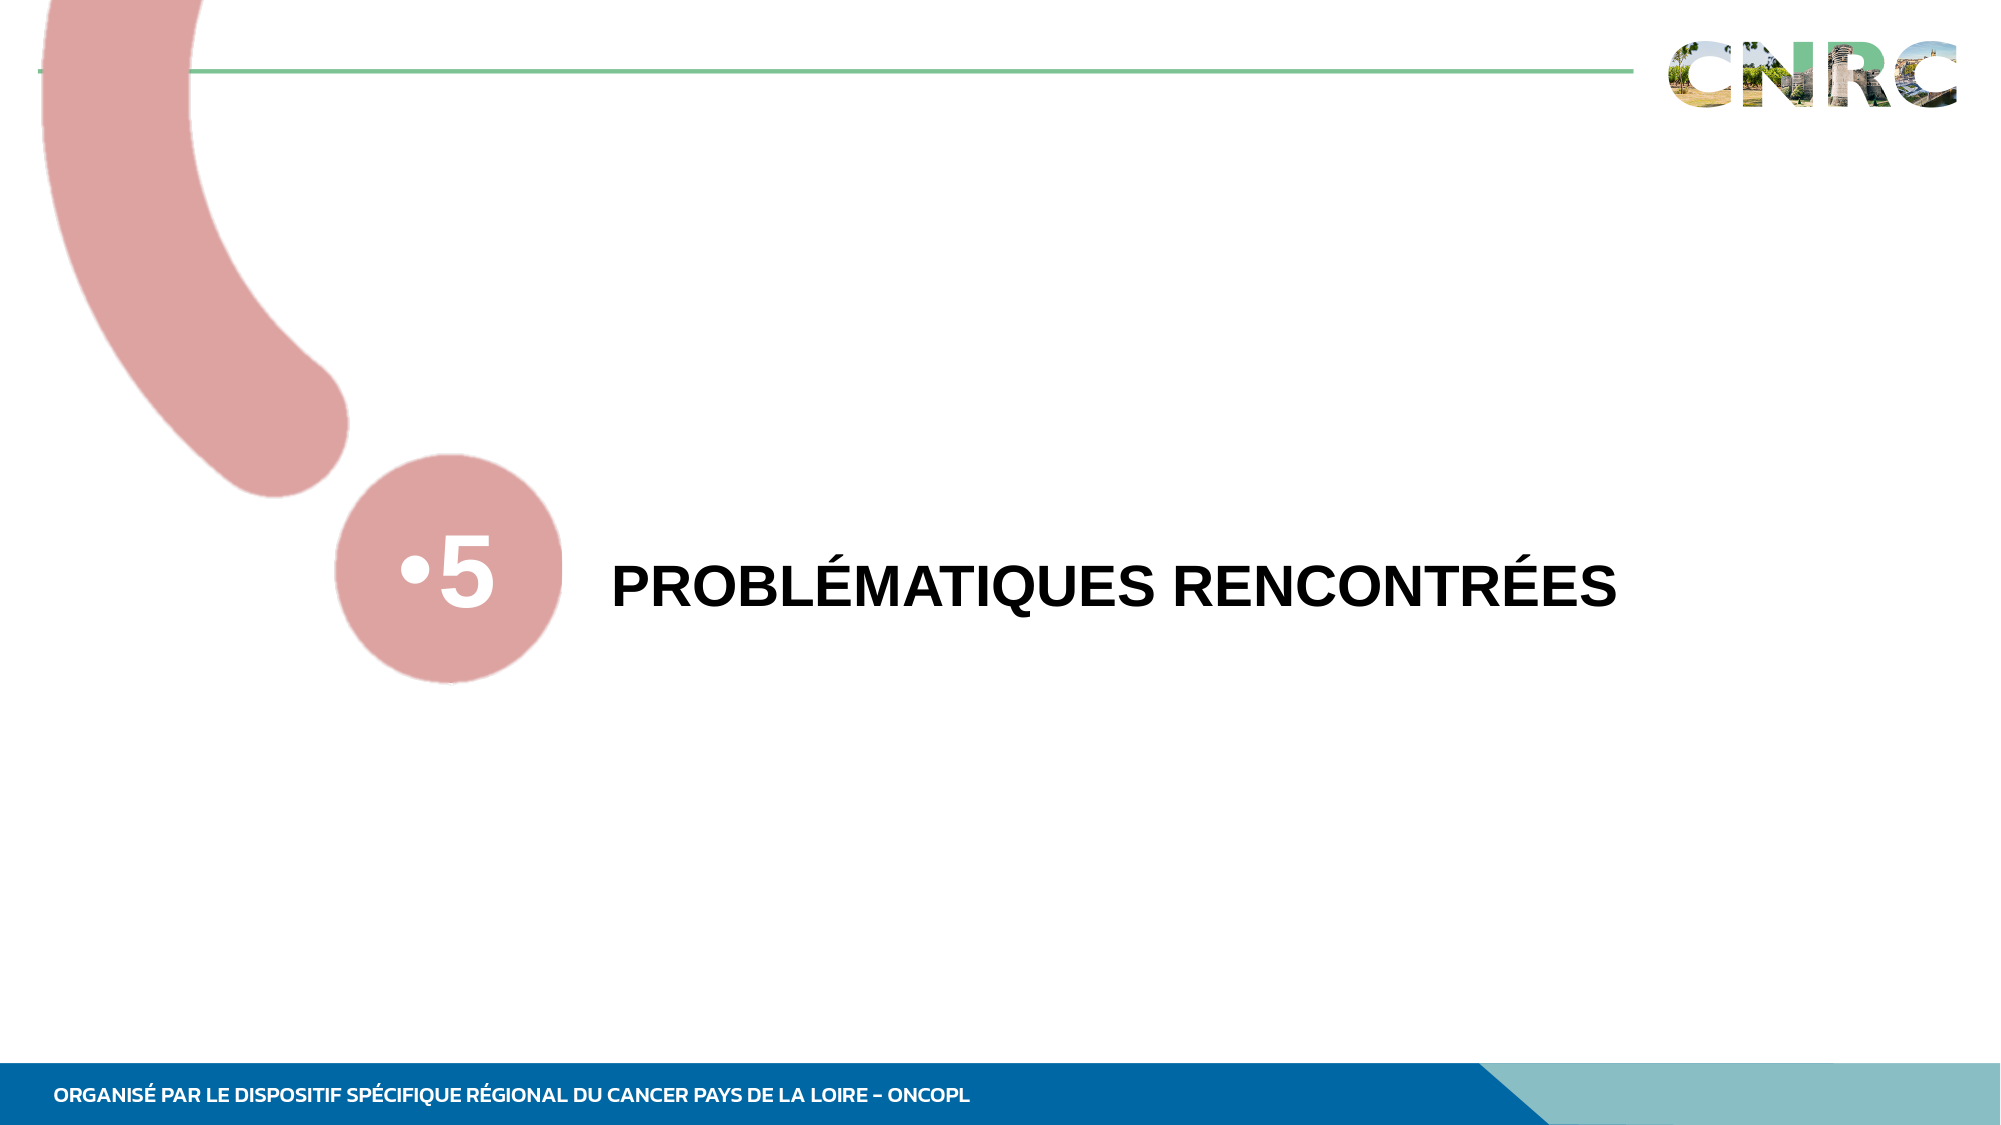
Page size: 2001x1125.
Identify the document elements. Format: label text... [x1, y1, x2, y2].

picture [0, 0, 2001, 1125]
list 5 [381, 510, 522, 639]
list Problématiques rencontrées [581, 546, 1855, 969]
